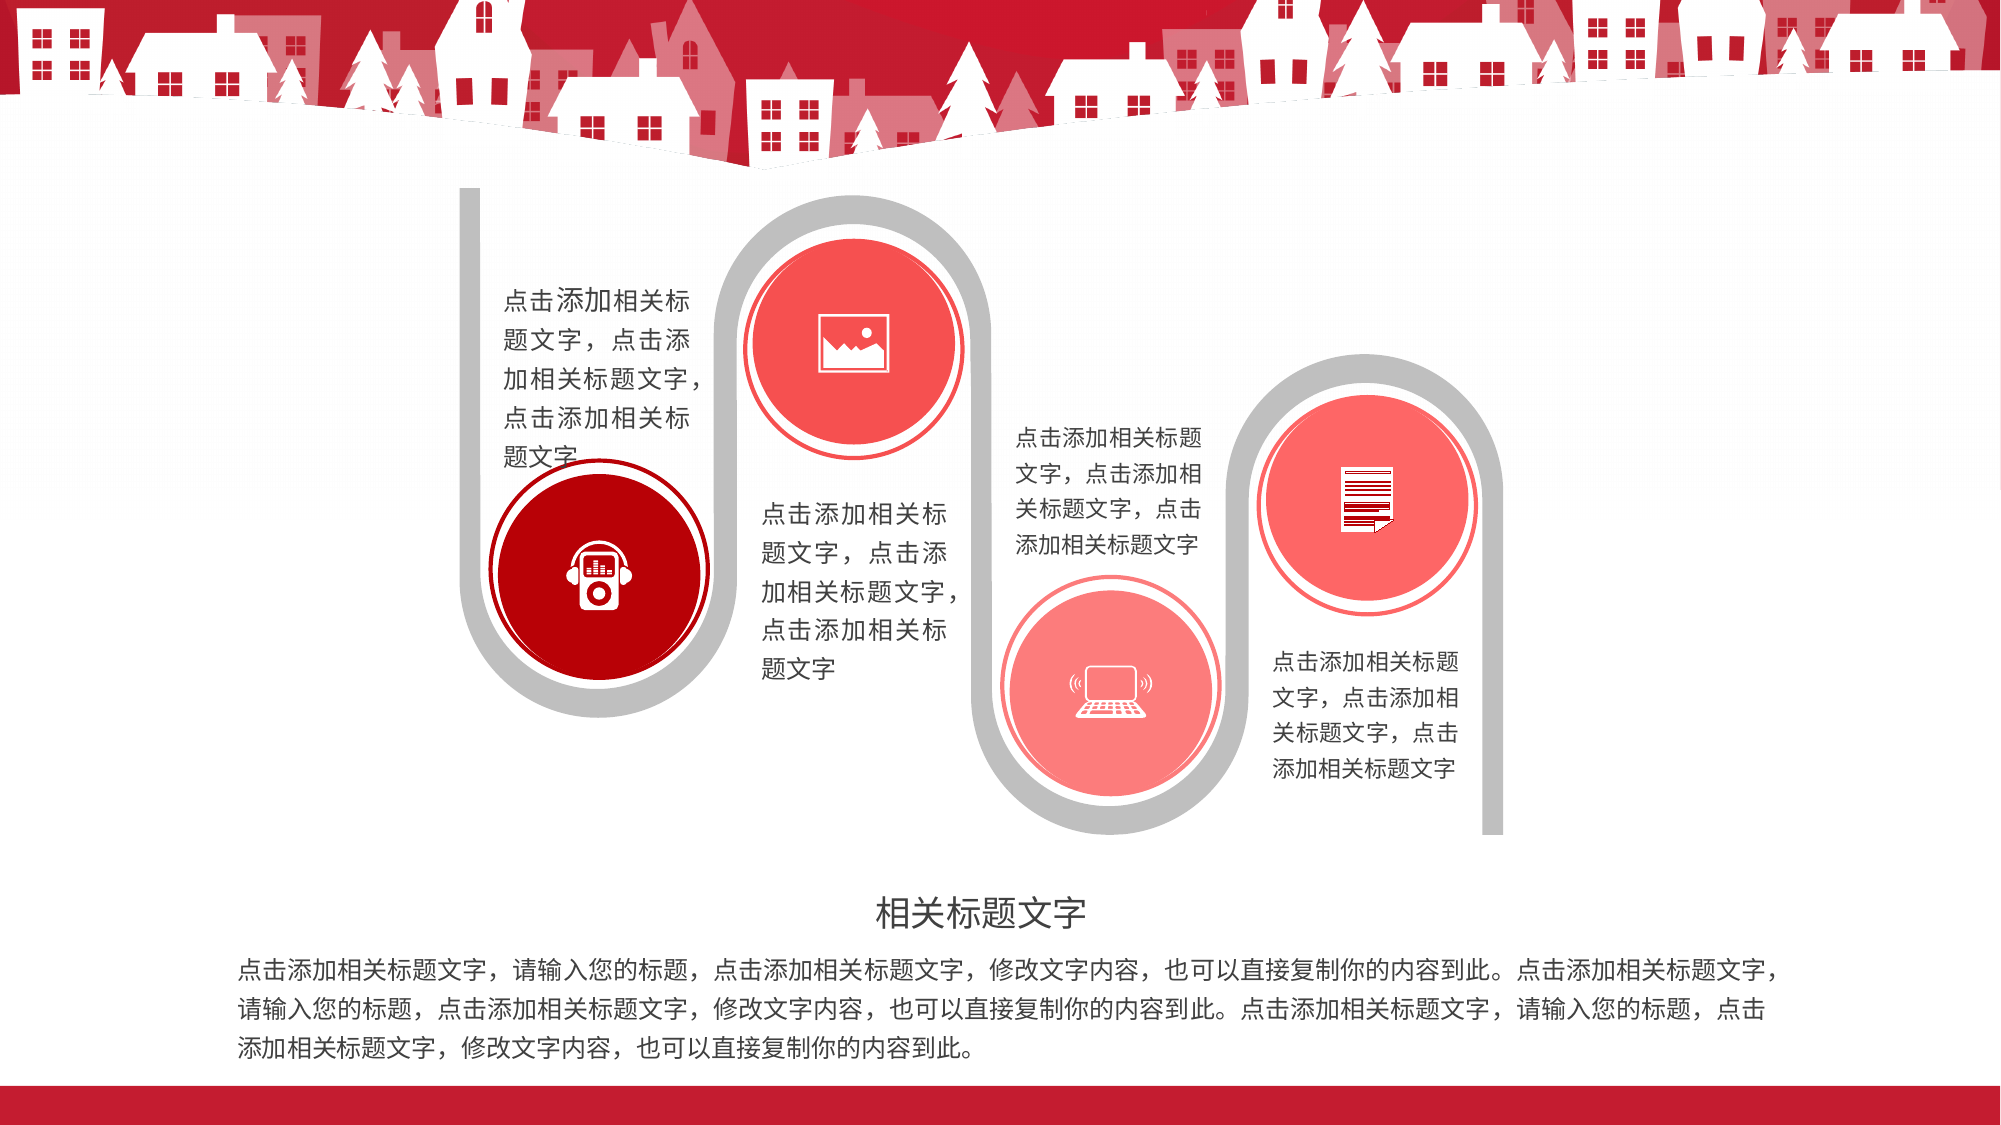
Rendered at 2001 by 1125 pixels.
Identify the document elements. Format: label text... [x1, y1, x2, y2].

text_box 点击添加相关标题文字，点击添加相关标题文字，点击添加相关标题文字 [746, 481, 963, 692]
text_box 点击添加相关标题文字，点击添加相关标题文字，点击添加相关标题文字 [489, 265, 706, 479]
text_box [1069, 673, 1076, 694]
text_box [490, 479, 708, 678]
text_box [861, 327, 872, 339]
text_box [1075, 665, 1147, 718]
text_box [818, 314, 890, 373]
picture [0, 0, 2001, 520]
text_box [566, 540, 633, 611]
text_box [1258, 397, 1476, 615]
text_box [1143, 677, 1148, 691]
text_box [1340, 466, 1394, 533]
text_box [823, 336, 884, 368]
picture [1249, 383, 1482, 520]
text_box [1146, 673, 1153, 694]
picture [737, 225, 971, 520]
text_box [1002, 576, 1220, 795]
text_box [745, 240, 963, 459]
text_box 点击添加相关标题文字，点击添加相关标题文字，点击添加相关标题文字 [1000, 408, 1218, 566]
text_box 点击添加相关标题文字，请输入您的标题，点击添加相关标题文字，修改文字内容，也可以直接复制你的内容到此。点击添加相关标题文字，请输入您的标题，点击添加相关标题文字，修改文字内容，也可以直接复制你的内容到此。点击添加相关标题文字，请输入您的标题，点击添加相关标题文字，修改文字内容，也可以直接复制你的内容到此。 [222, 938, 1784, 1070]
text_box [1074, 677, 1079, 691]
text_box 点击添加相关标题文字，点击添加相关标题文字，点击添加相关标题文字 [1258, 631, 1475, 790]
text_box [459, 188, 1504, 835]
text_box 相关标题文字 [860, 871, 1146, 938]
